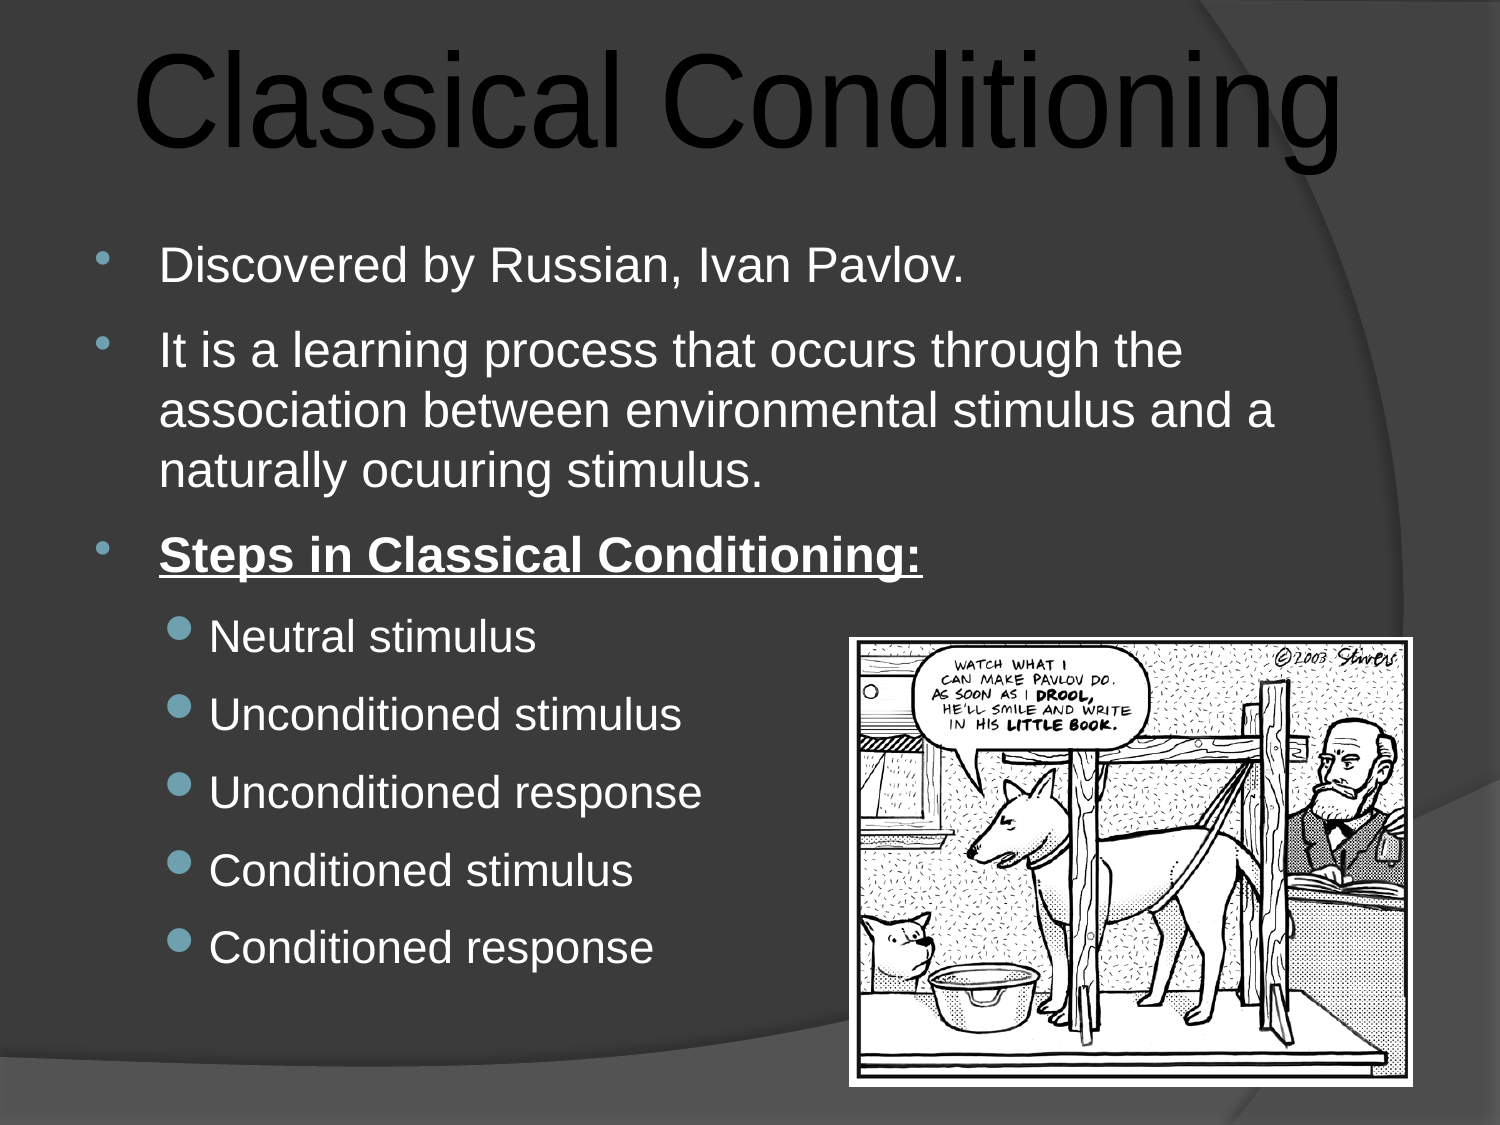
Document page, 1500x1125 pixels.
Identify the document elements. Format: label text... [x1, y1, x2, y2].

picture [849, 637, 1413, 1087]
list Discovered by Russian, Ivan Pavlov. It is a learning process that occurs through the association between environmental stimulus and a naturally ocuuring stimulus. Steps in Classical Conditioning: Neutral stimulus Unconditioned stimulus Unconditioned response Conditioned stimulus Conditioned response [74, 224, 1438, 1076]
